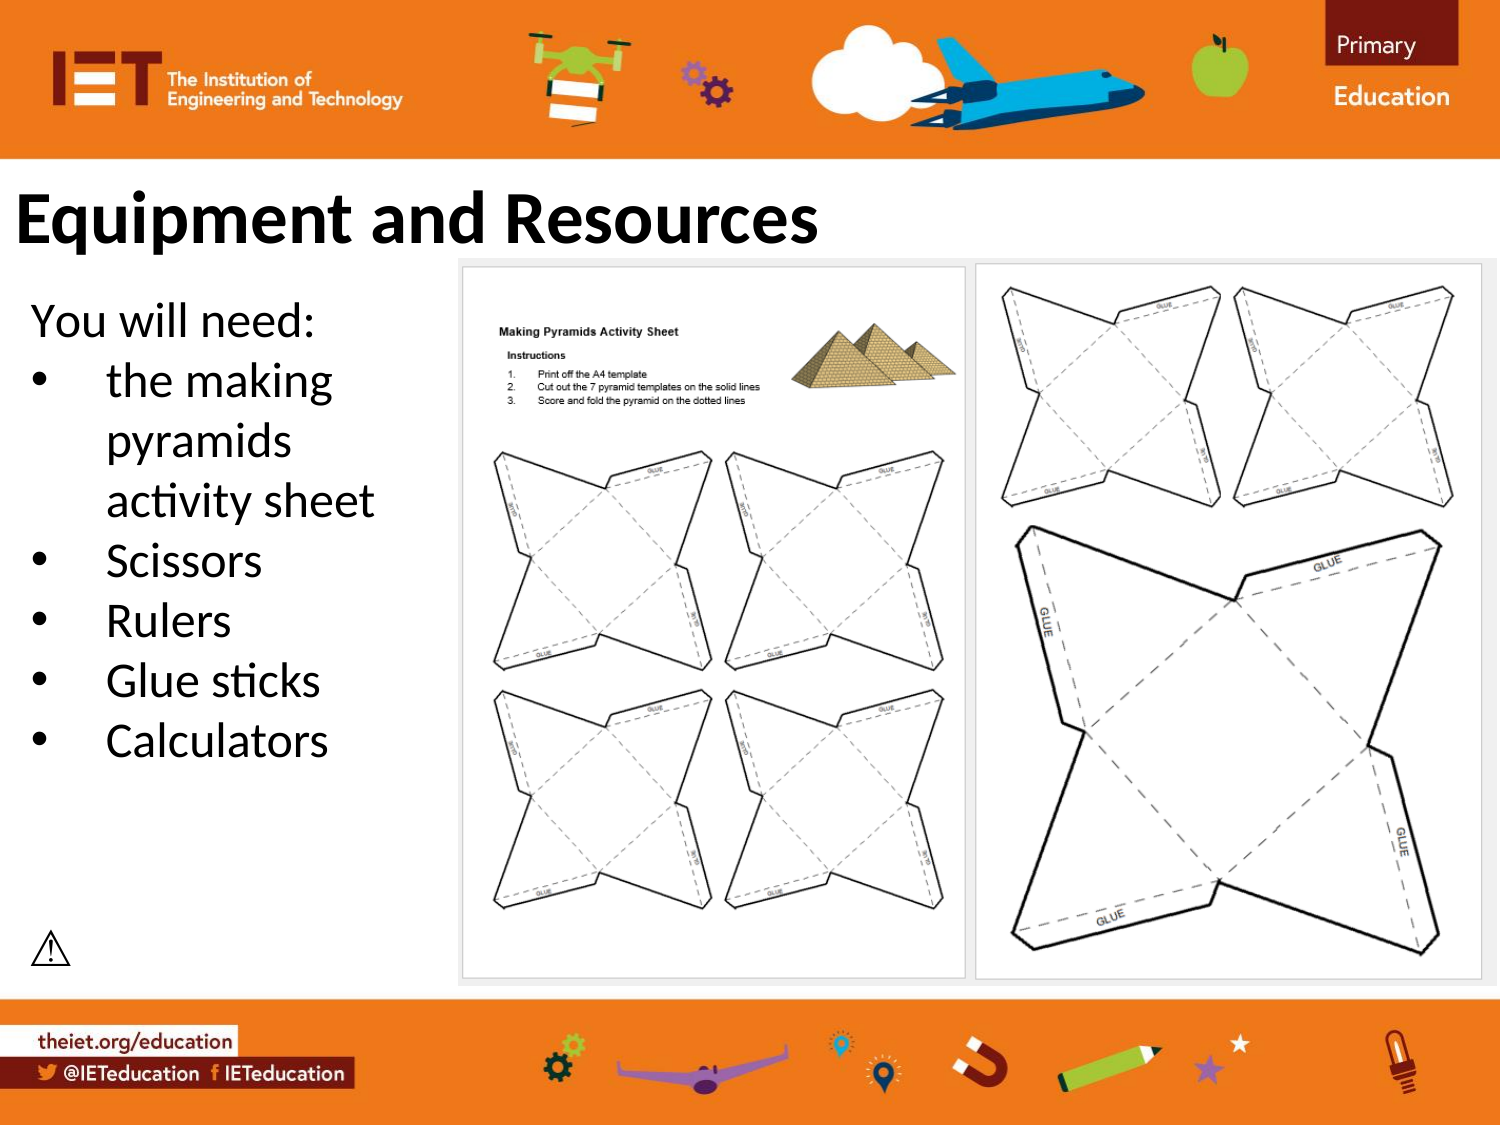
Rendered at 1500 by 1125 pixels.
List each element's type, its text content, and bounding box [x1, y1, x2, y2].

picture [0, 0, 1500, 1125]
text_box Equipment and Resources [0, 171, 1374, 284]
text_box ⚠ [13, 909, 103, 985]
text_box You will need: the making pyramids activity sheet Scissors Rulers Glue sticks Calculators [16, 280, 458, 776]
